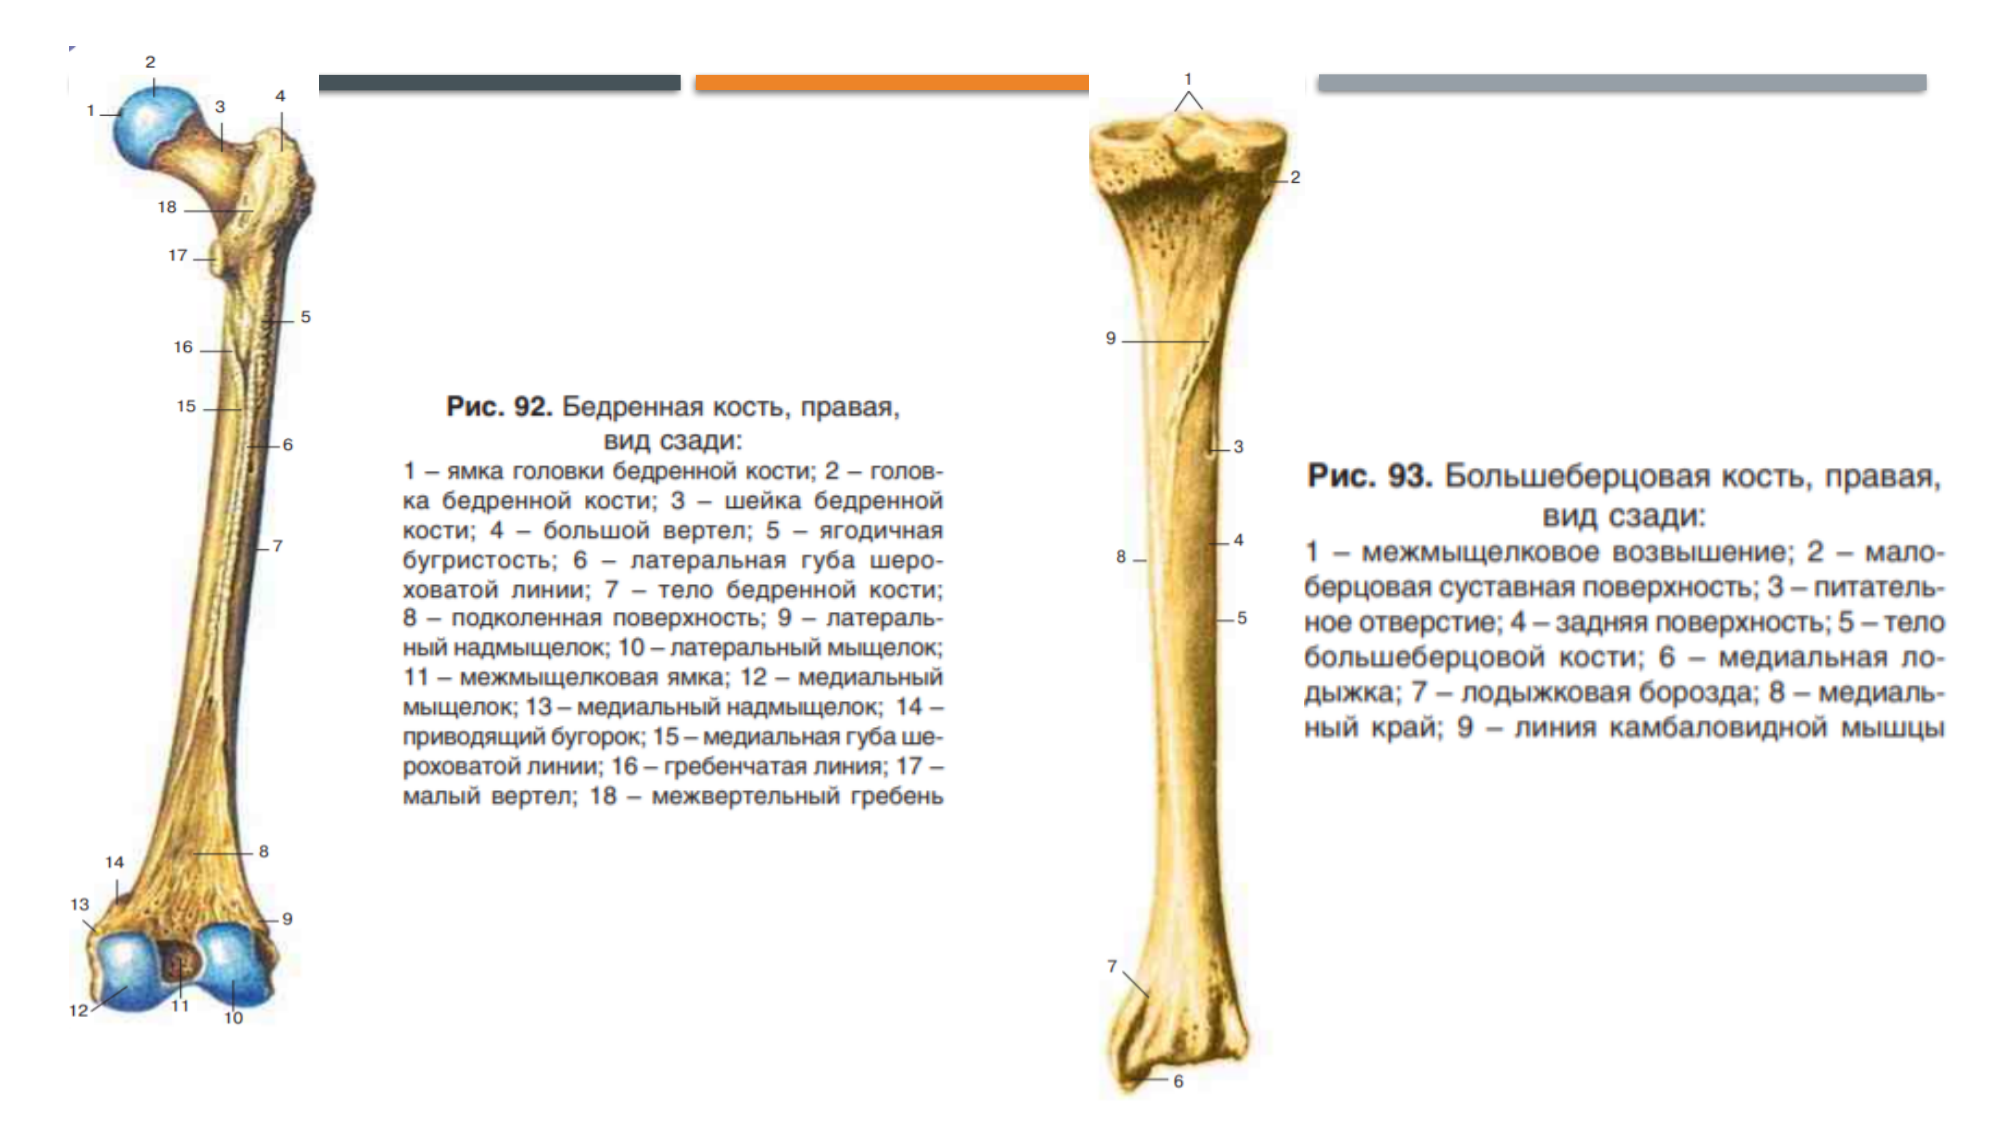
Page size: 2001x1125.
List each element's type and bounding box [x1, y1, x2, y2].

picture [1088, 67, 1956, 1102]
list [68, 45, 319, 1030]
picture [396, 392, 952, 818]
